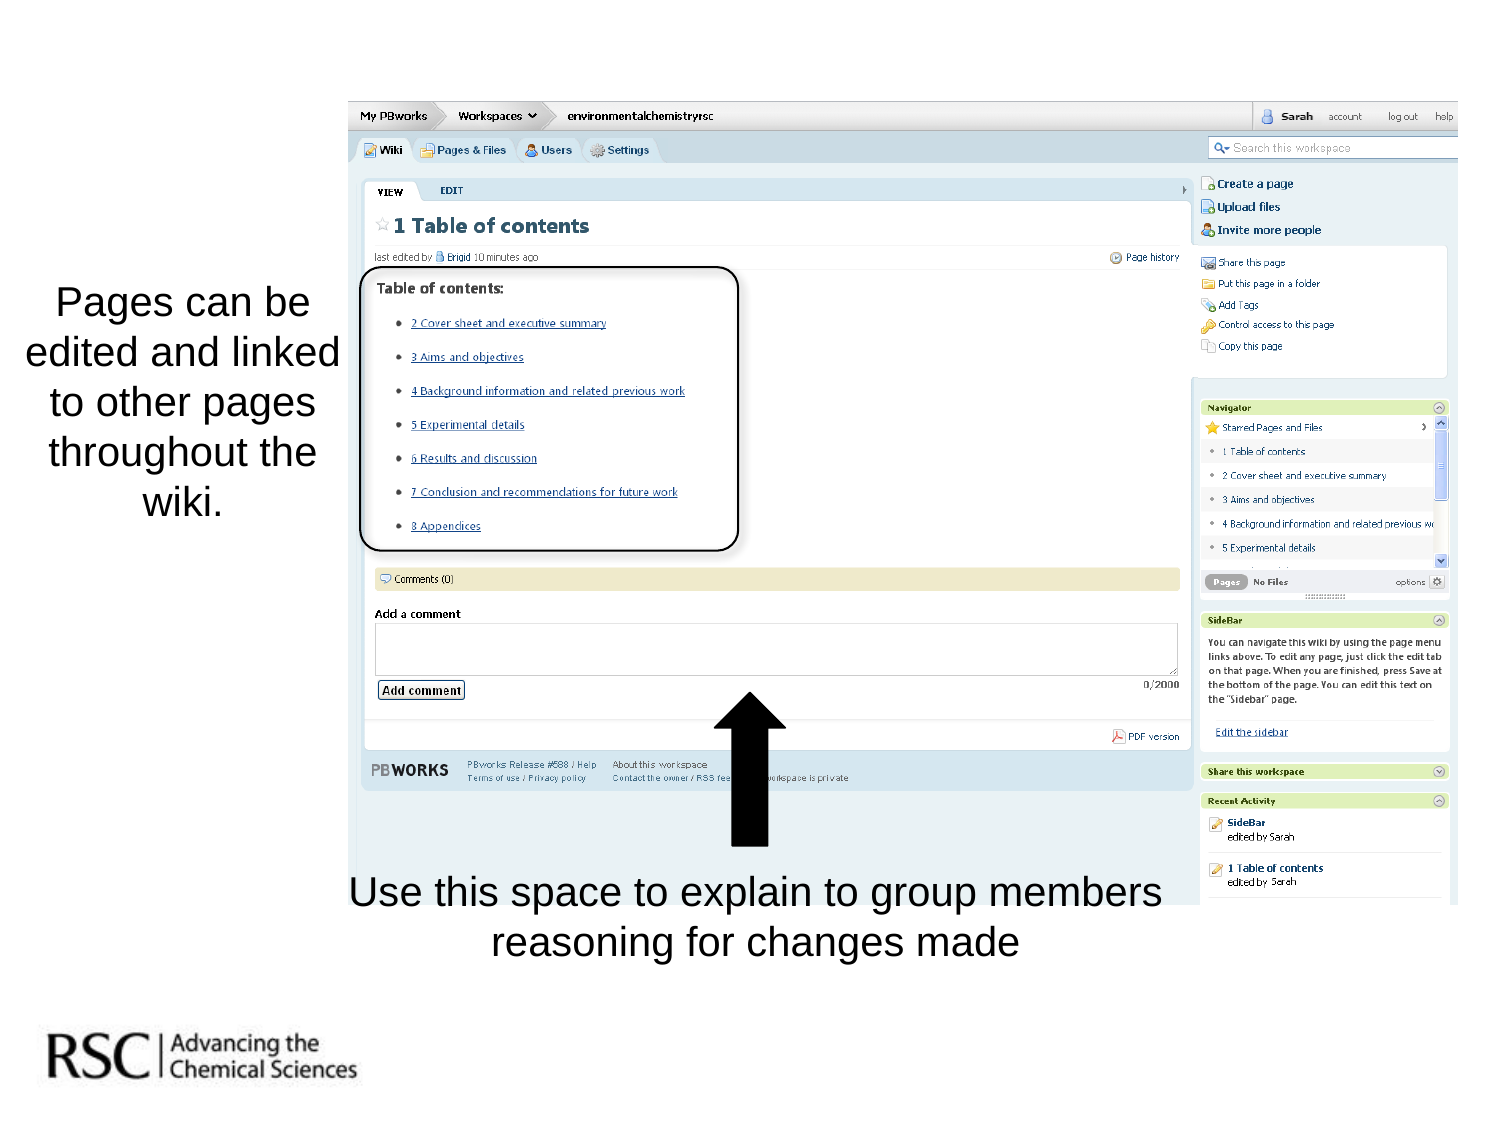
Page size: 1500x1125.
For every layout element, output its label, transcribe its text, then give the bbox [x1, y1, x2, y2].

text_box Use this space to explain to group members reasoning for changes made [324, 857, 1187, 973]
picture [0, 0, 1500, 1125]
text_box Pages can be edited and linked to other pages throughout the wiki. [5, 267, 343, 532]
